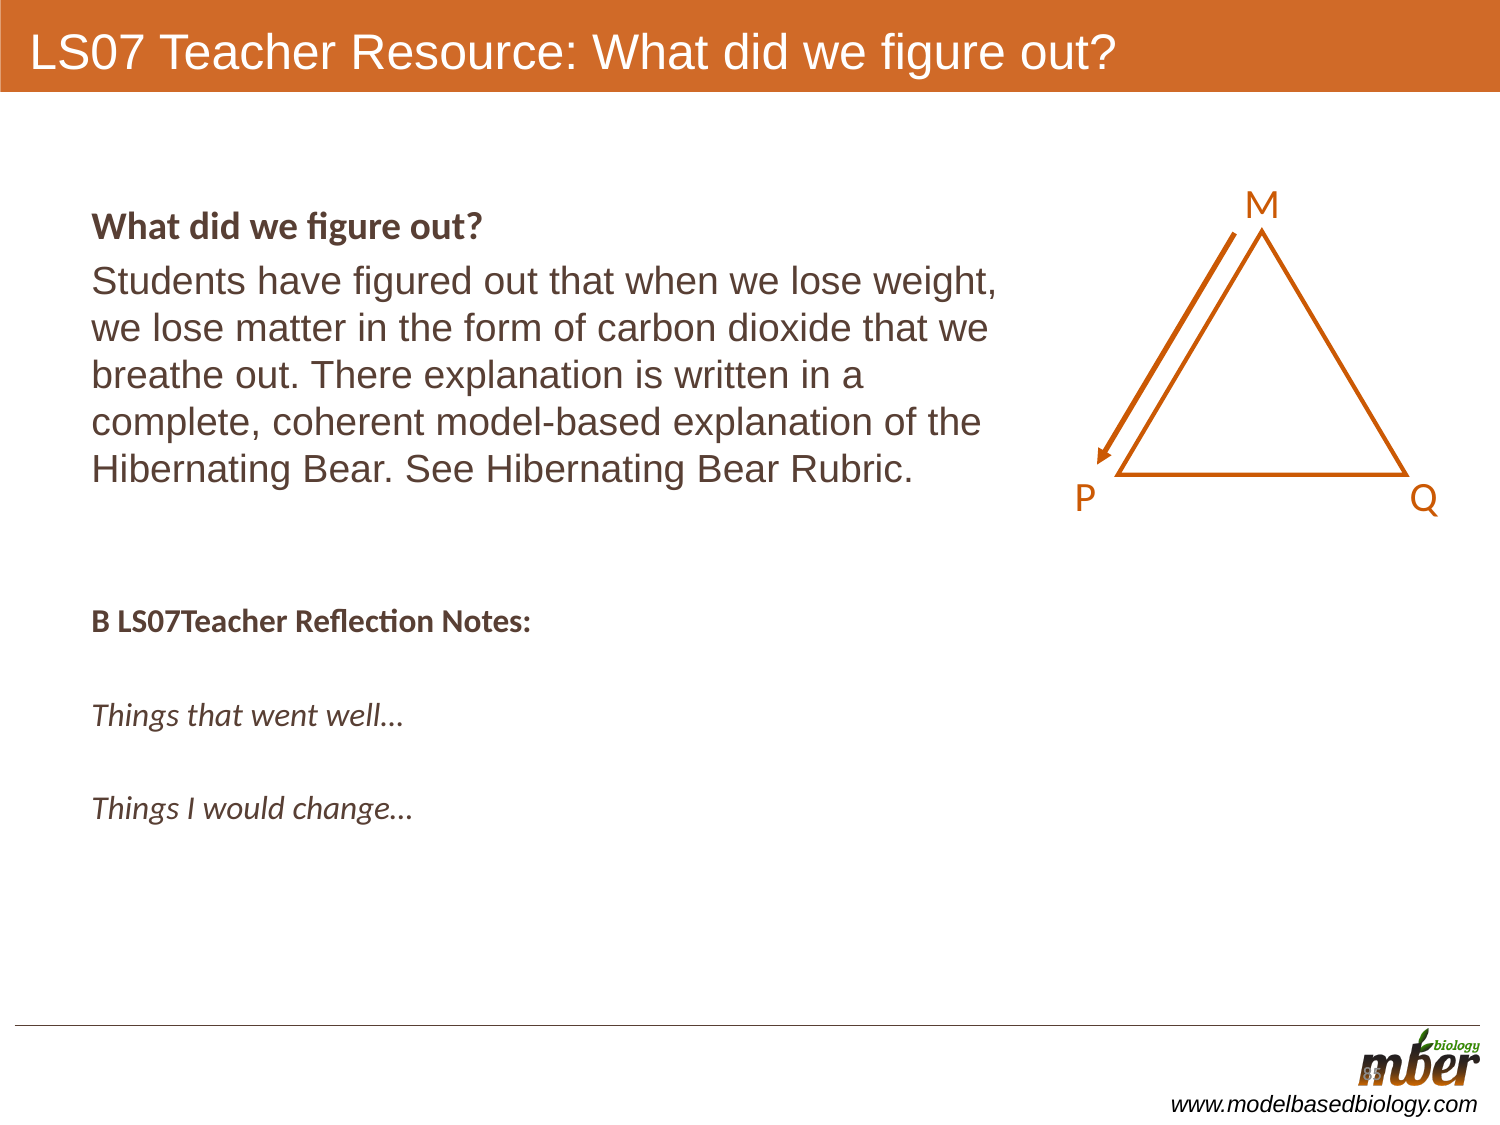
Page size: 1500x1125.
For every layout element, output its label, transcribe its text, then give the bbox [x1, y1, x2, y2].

title LS07 Teacher Resource: What did we figure out? [14, 11, 1480, 89]
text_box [1059, 168, 1482, 529]
picture [1358, 1028, 1480, 1086]
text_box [1096, 232, 1235, 465]
slide_number 85 [1059, 1042, 1397, 1103]
text_box What did we figure out? Students have figured out that when we lose weight, we lose matter in the form of carbon dioxide that we breathe out. There explanation is written in a complete, coherent model-based explanation of the Hibernating Bear. See Hibernating Bear Rubric. [76, 193, 1030, 529]
text_box B LS07Teacher Reflection Notes: Things that went well… Things I would change… [76, 592, 1457, 994]
